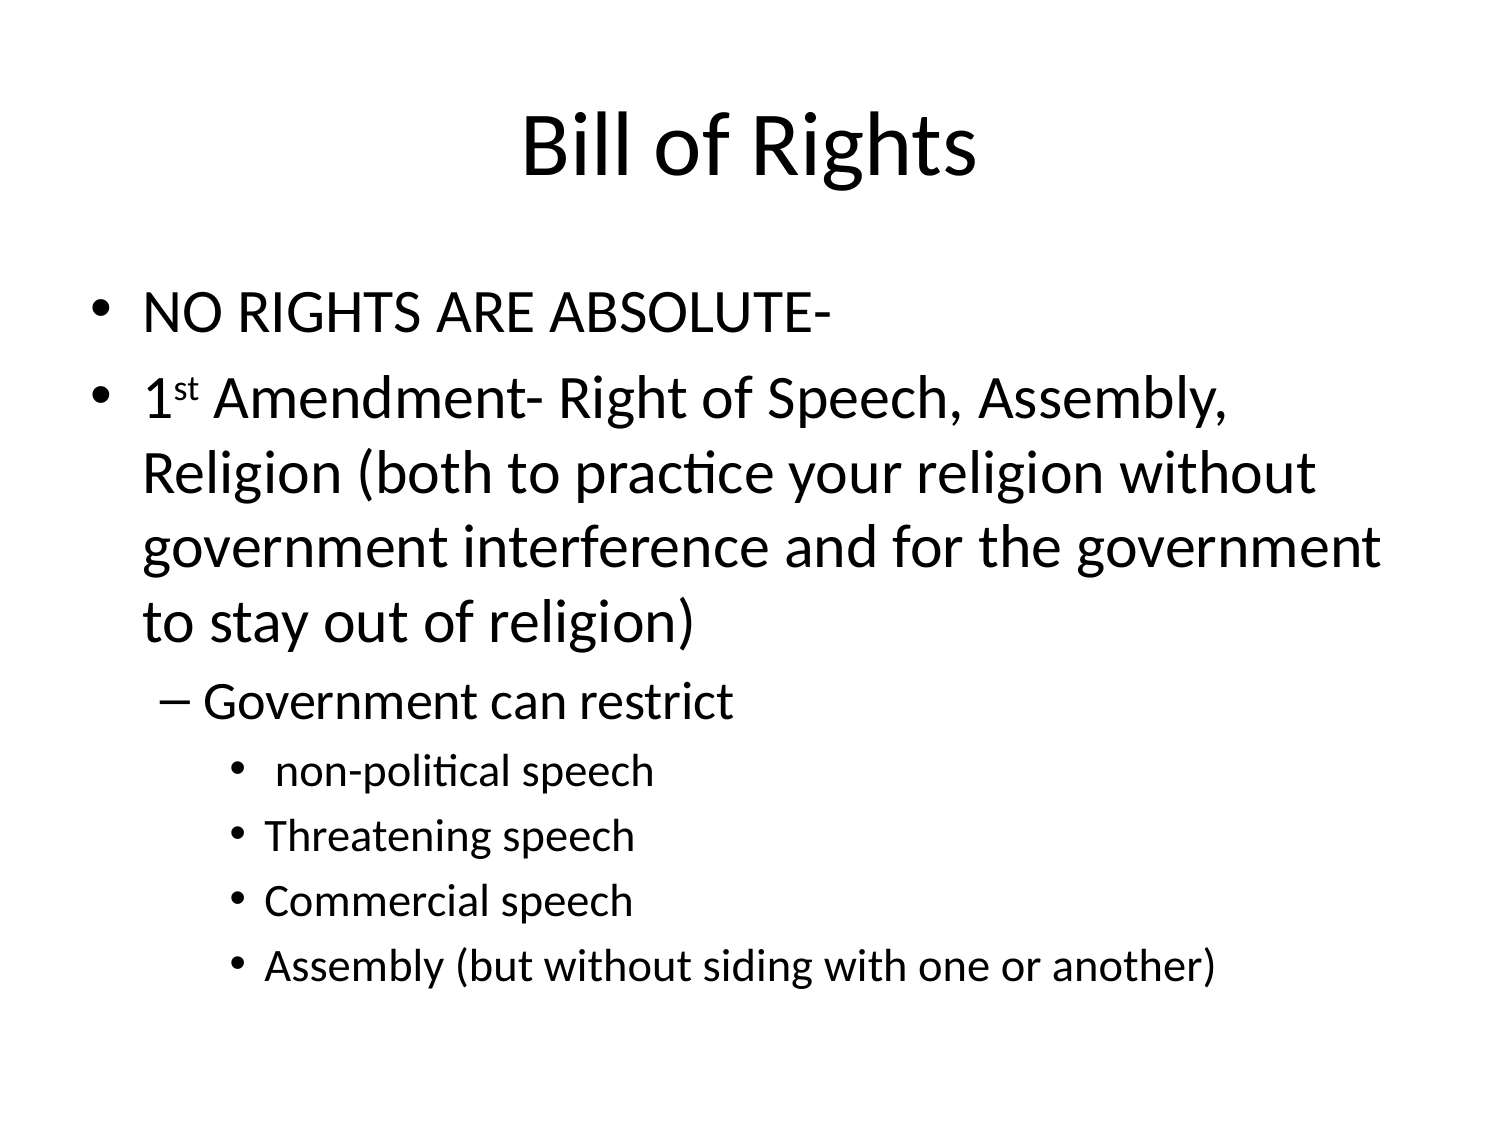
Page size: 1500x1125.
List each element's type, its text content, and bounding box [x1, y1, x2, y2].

list NO RIGHTS ARE ABSOLUTE- 1st Amendment- Right of Speech, Assembly, Religion (both to practice your religion without government interference and for the government to stay out of religion) Government can restrict non-political speech Threatening speech Commercial speech Assembly (but without siding with one or another) [75, 262, 1425, 1005]
title Bill of Rights [75, 45, 1425, 233]
